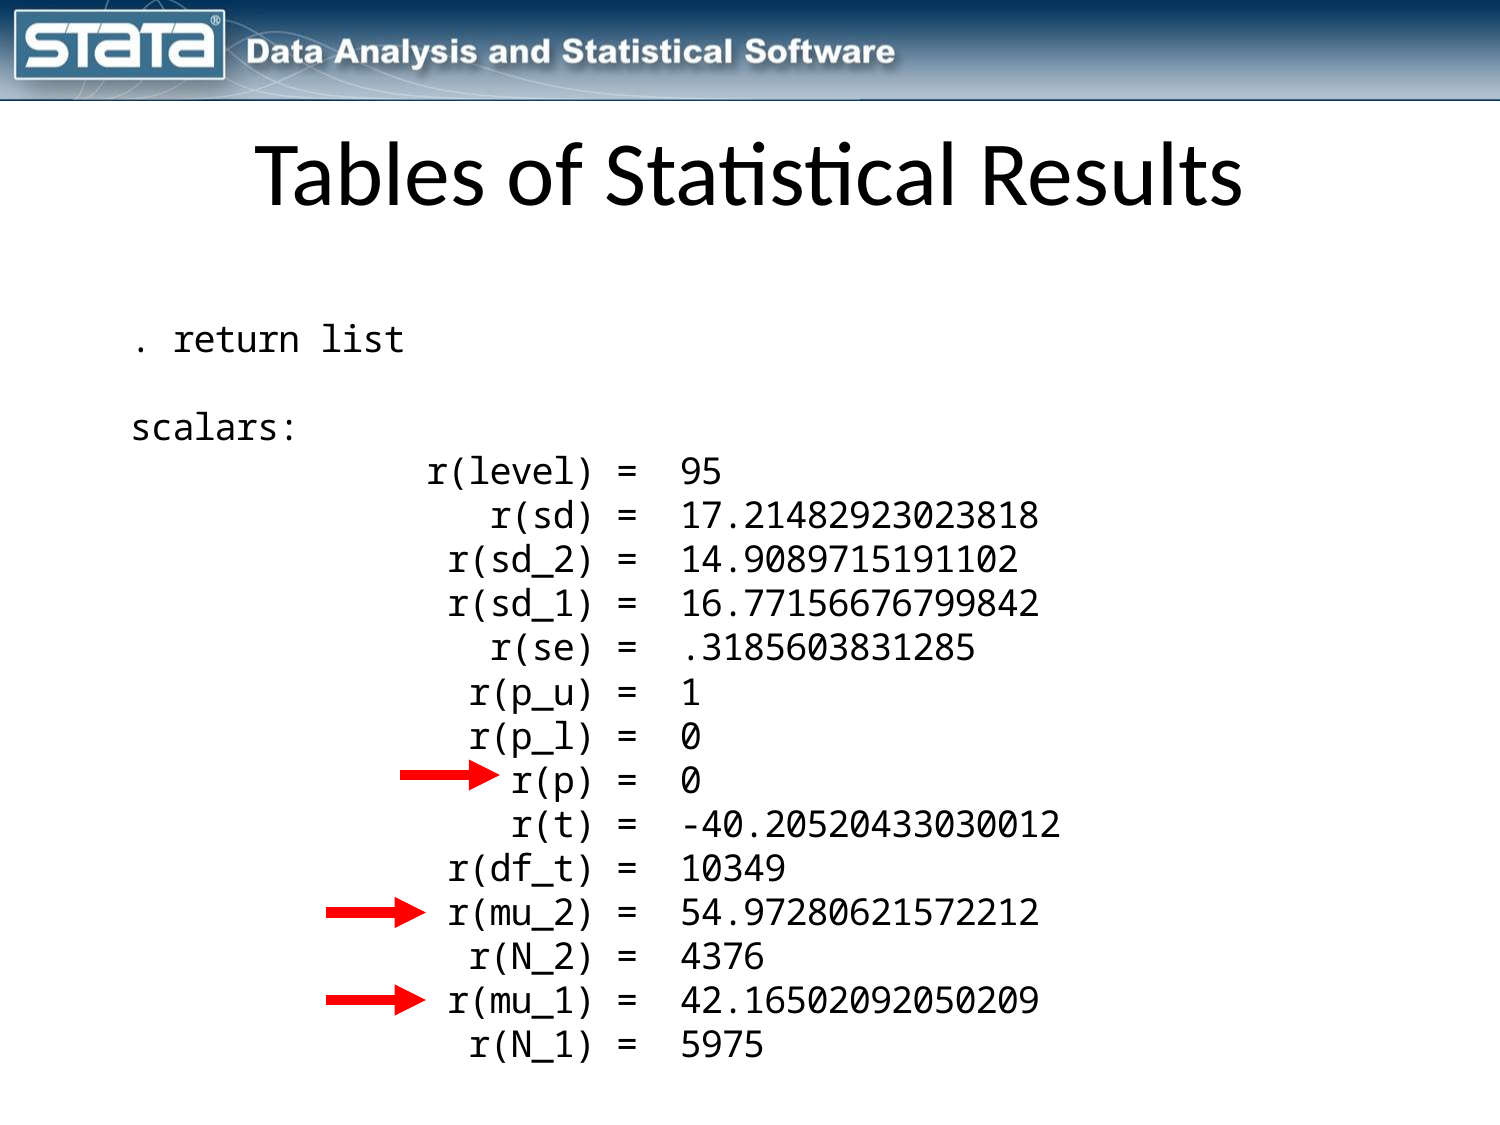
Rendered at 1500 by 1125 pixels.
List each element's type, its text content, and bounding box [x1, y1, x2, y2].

picture [0, 0, 1500, 102]
picture [112, 312, 1121, 1063]
title Tables of Statistical Results [0, 108, 1500, 238]
